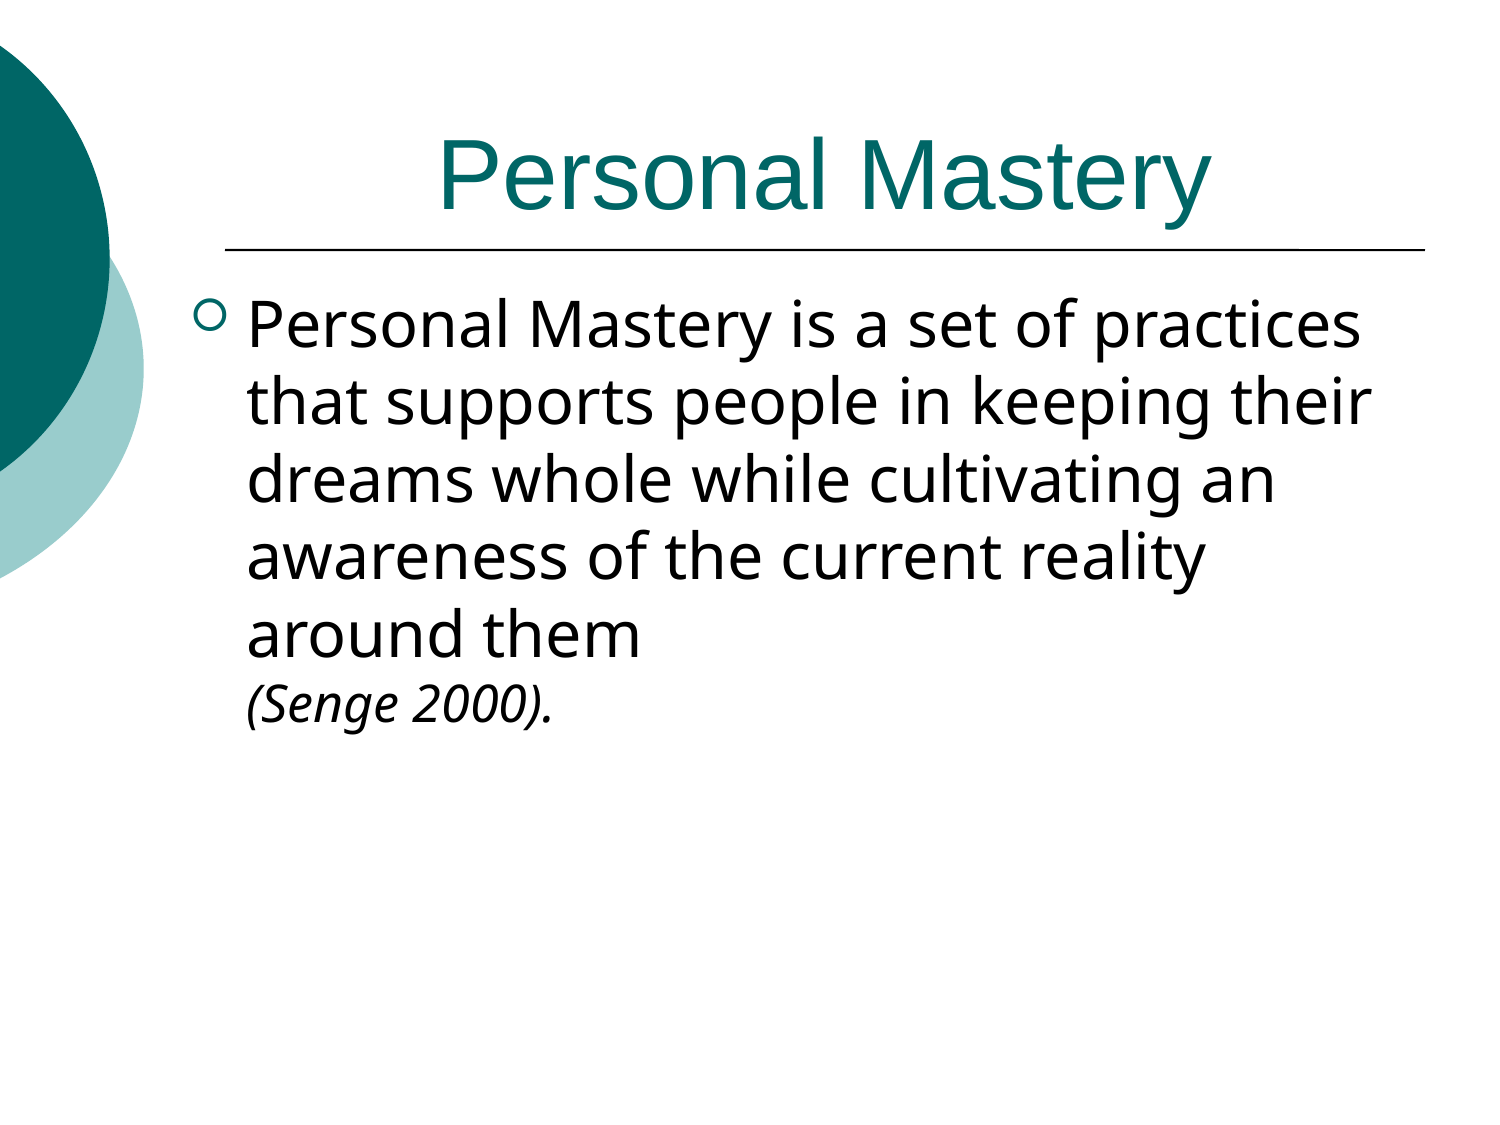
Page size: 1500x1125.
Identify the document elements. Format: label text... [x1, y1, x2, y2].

list Personal Mastery is a set of practices that supports people in keeping their dreams whole while cultivating an awareness of the current reality around them (Senge 2000). [174, 274, 1401, 1125]
title Personal Mastery [224, 49, 1425, 238]
